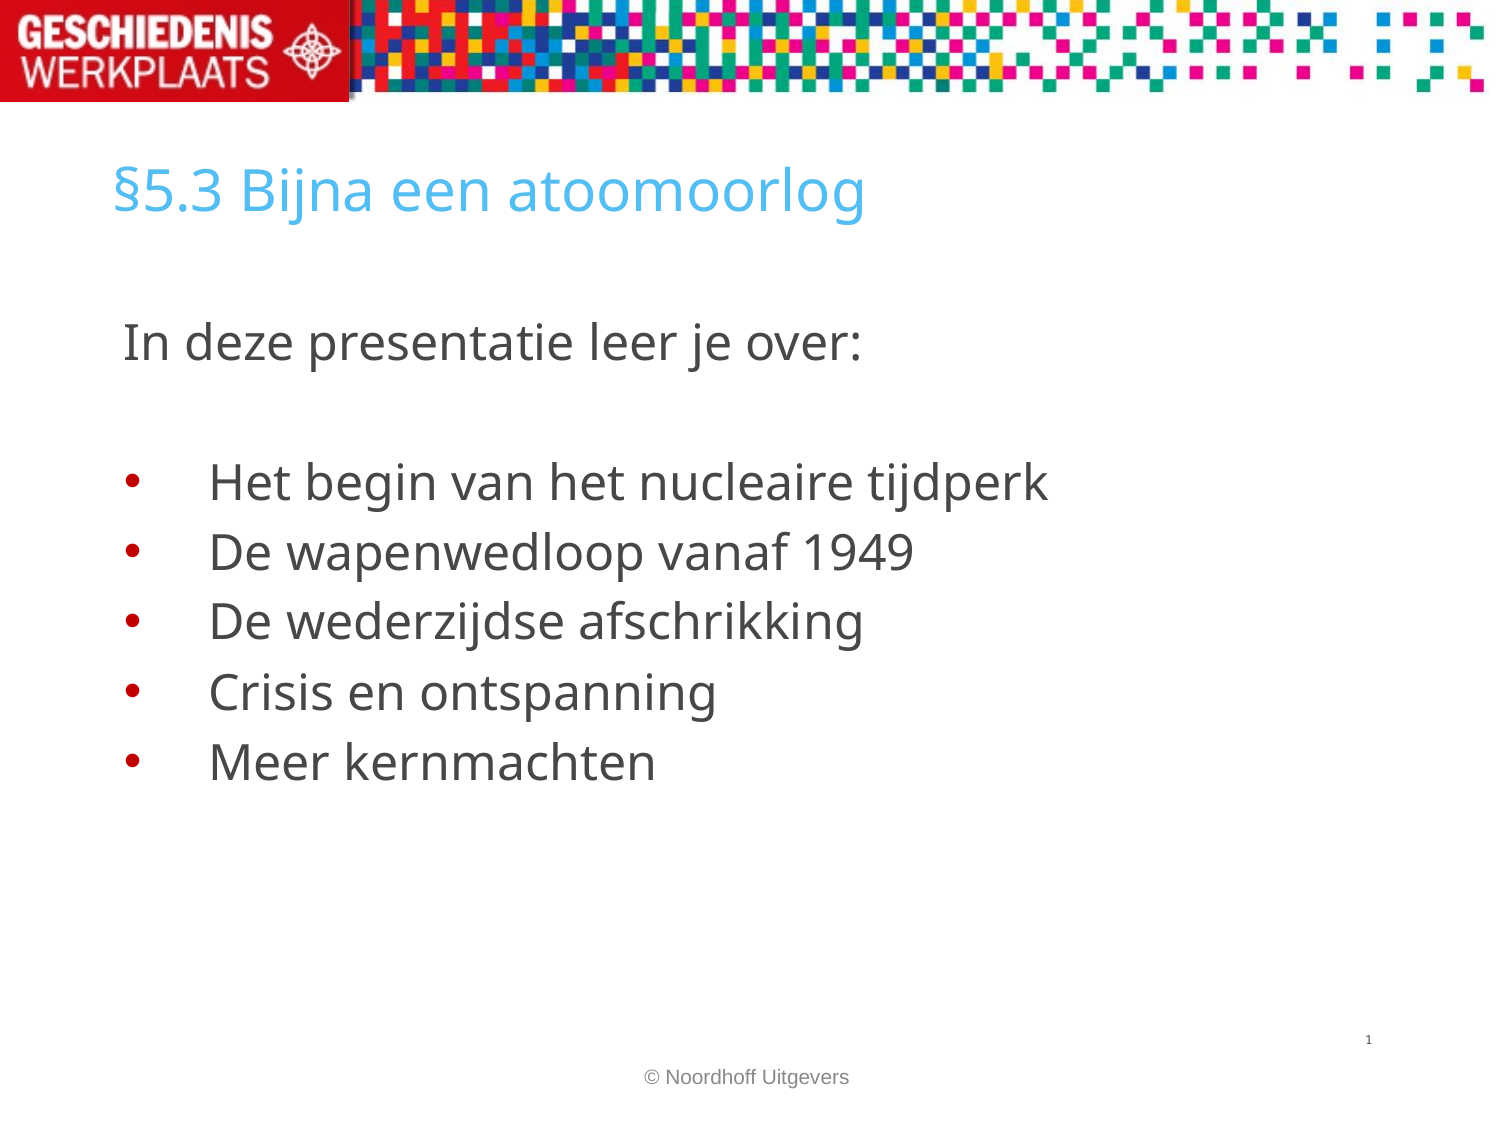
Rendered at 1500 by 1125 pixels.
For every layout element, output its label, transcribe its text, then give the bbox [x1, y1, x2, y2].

list In deze presentatie leer je over: Het begin van het nucleaire tijdperk De wapenwedloop vanaf 1949 De wederzijdse afschrikking Crisis en ontspanning Meer kernmachten [123, 302, 1421, 988]
title §5.3 Bijna een atoomoorlog [112, 145, 1401, 256]
picture [0, 0, 1500, 1125]
slide_number 1 [1325, 1025, 1388, 1063]
text_box © Noordhoff Uitgevers [512, 1045, 988, 1106]
